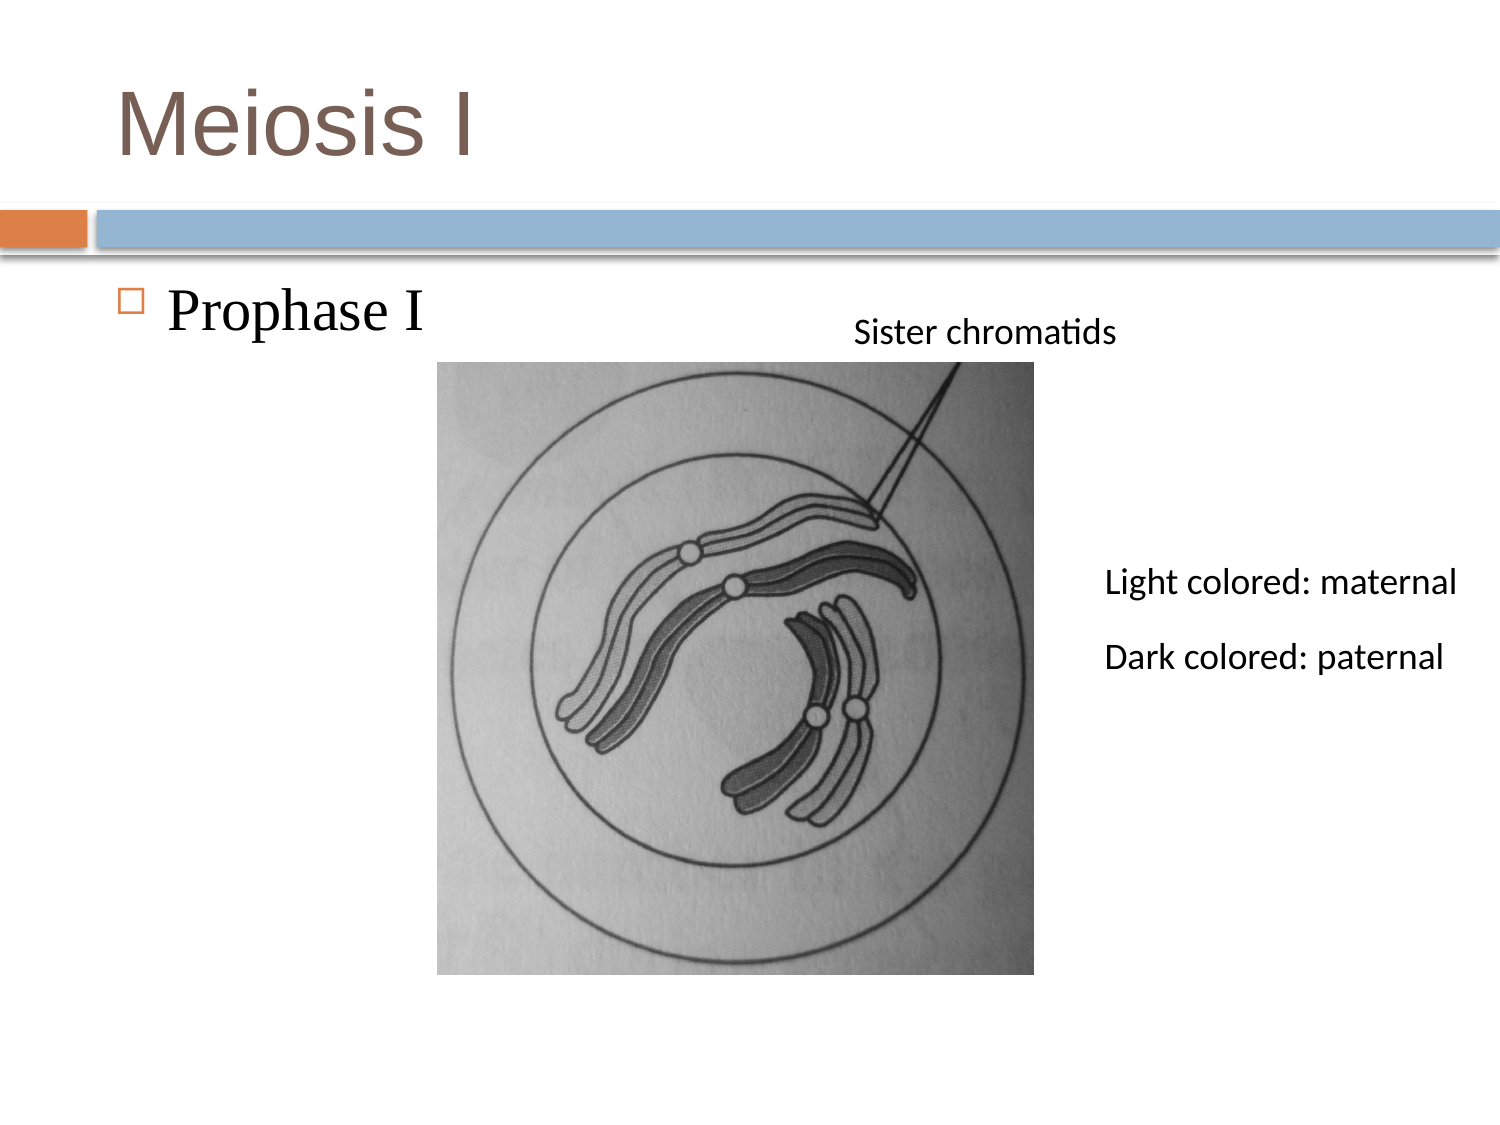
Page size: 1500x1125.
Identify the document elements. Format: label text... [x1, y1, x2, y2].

text_box Dark colored: paternal [1089, 624, 1460, 685]
text_box Light colored: maternal [1089, 549, 1473, 610]
title Meiosis I [100, 37, 1438, 200]
picture [437, 362, 1035, 976]
list Prophase I [100, 262, 1438, 1000]
text_box Sister chromatids [838, 299, 1132, 360]
